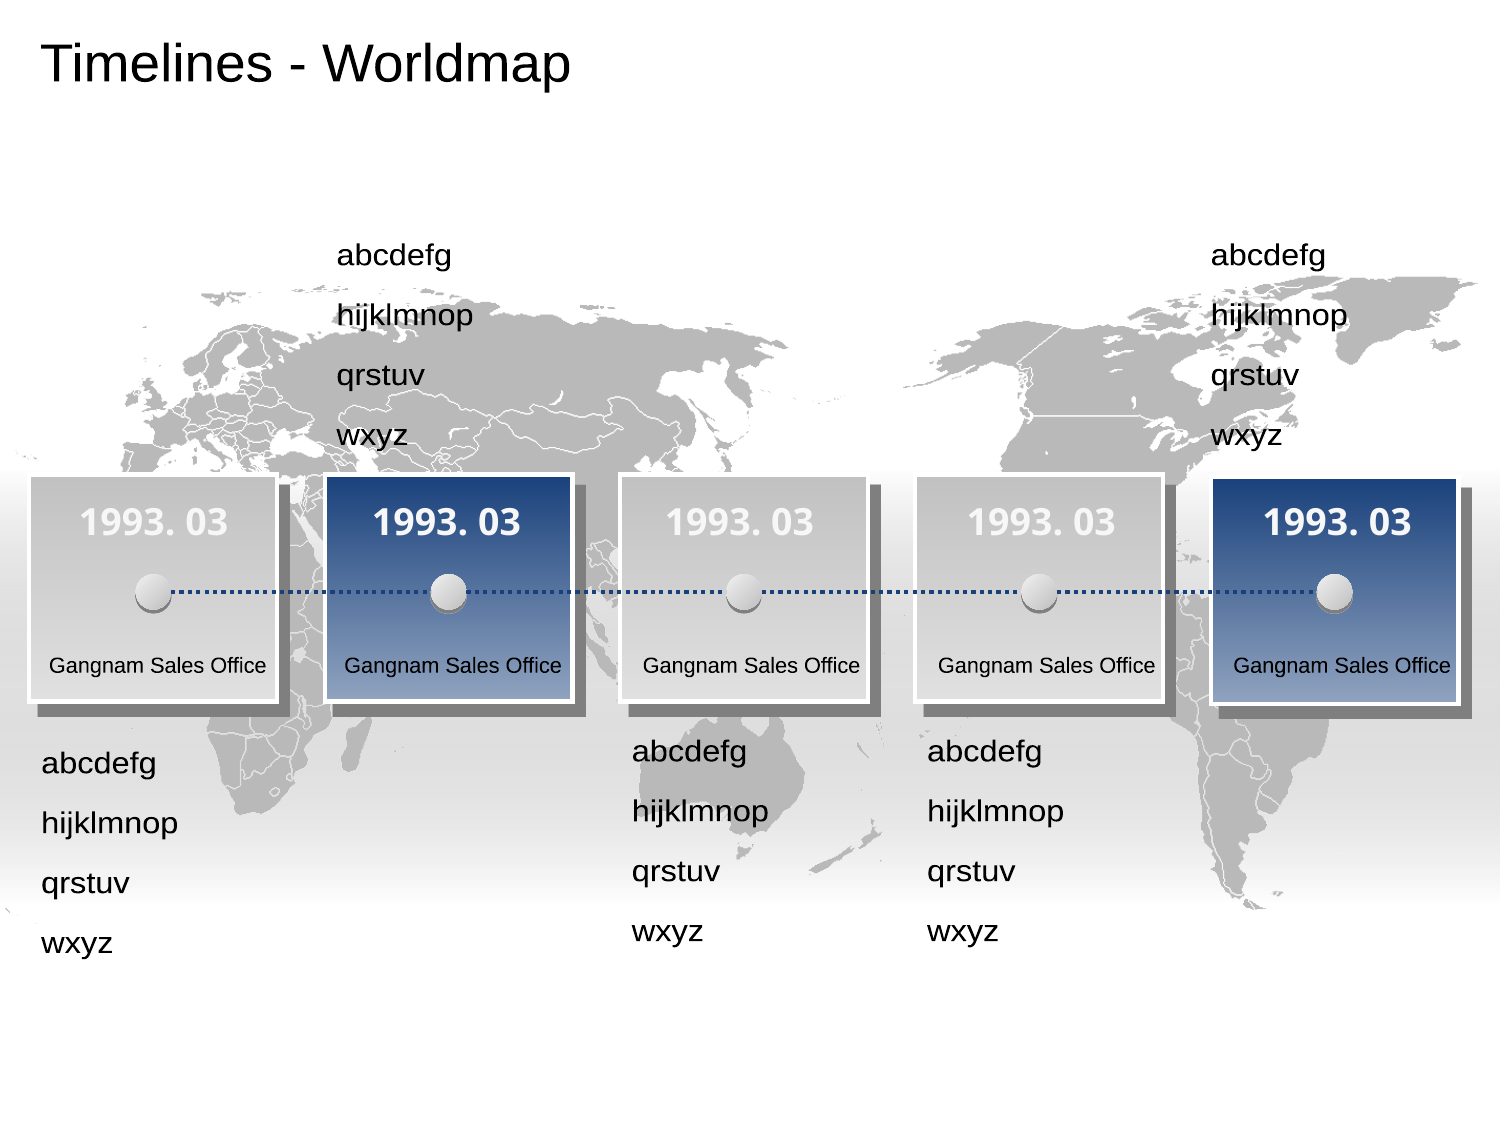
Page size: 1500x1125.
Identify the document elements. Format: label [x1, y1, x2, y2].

text_box [1230, 243, 1246, 265]
picture [5, 266, 1500, 926]
text_box [356, 243, 372, 265]
text_box [390, 243, 405, 265]
text_box [1309, 249, 1325, 265]
text_box [435, 249, 450, 265]
